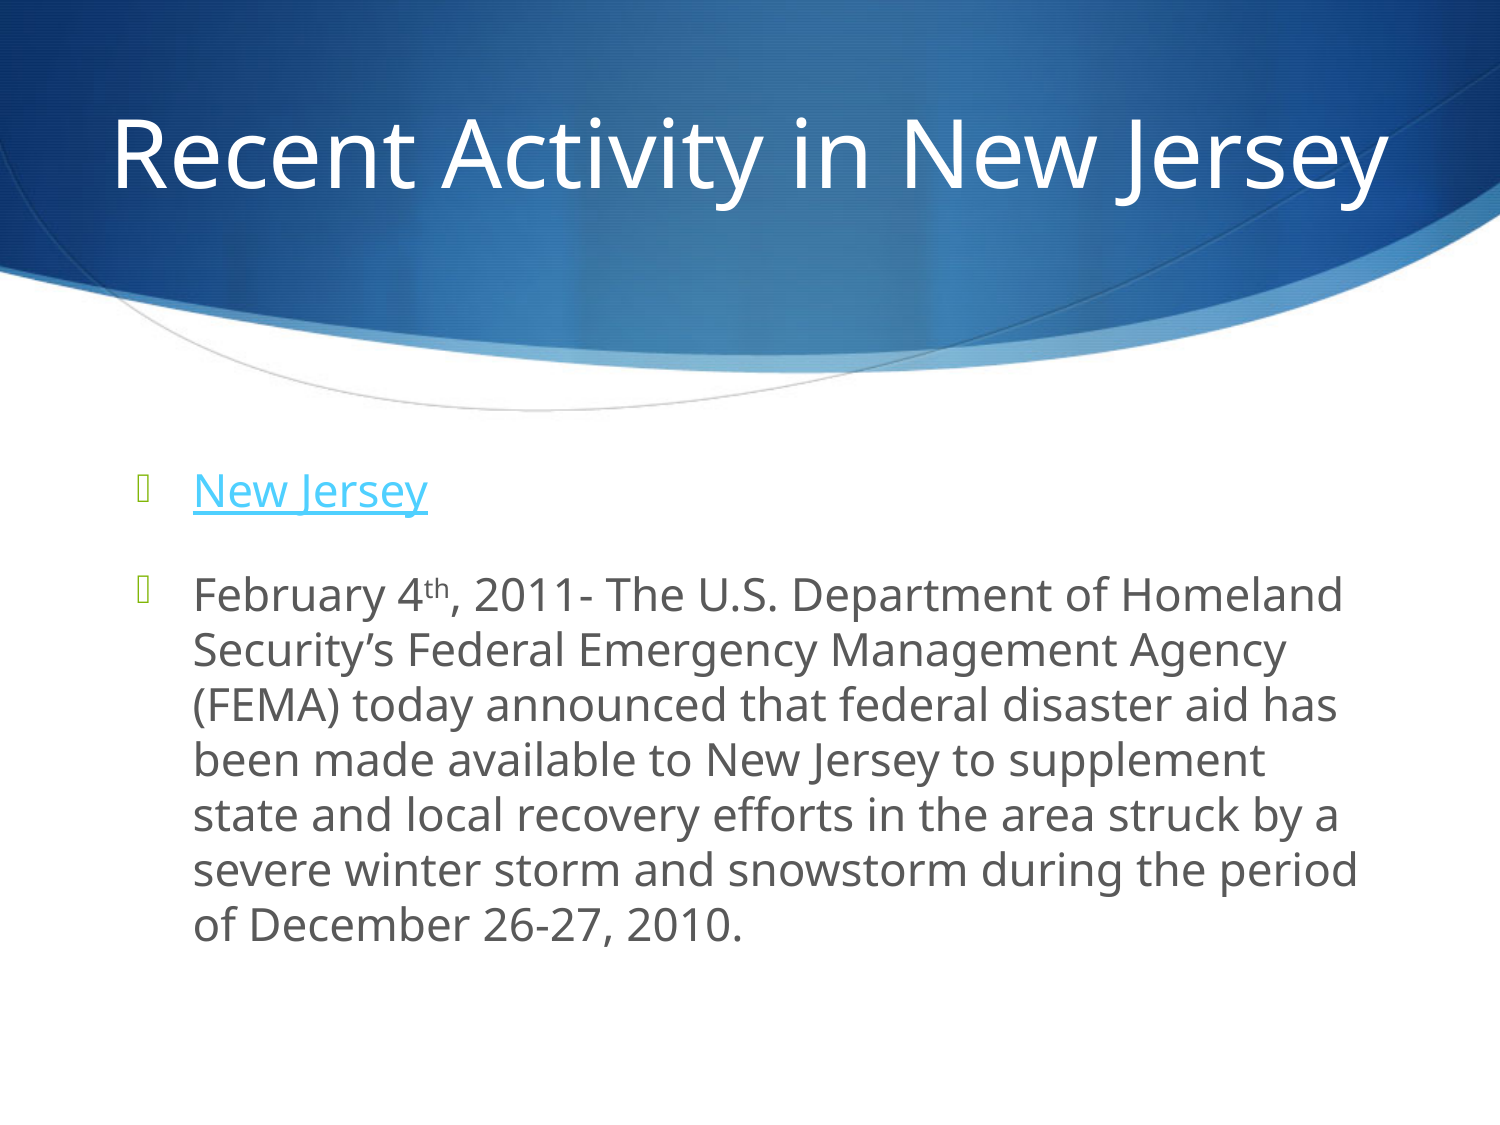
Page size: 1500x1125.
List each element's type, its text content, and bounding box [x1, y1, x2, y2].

picture [0, 0, 1500, 1125]
title Recent Activity in New Jersey [75, 56, 1425, 245]
list New Jersey February 4th, 2011- The U.S. Department of Homeland Security’s Federal Emergency Management Agency (FEMA) today announced that federal disaster aid has been made available to New Jersey to supplement state and local recovery efforts in the area struck by a severe winter storm and snowstorm during the period of December 26-27, 2010. [121, 454, 1379, 991]
